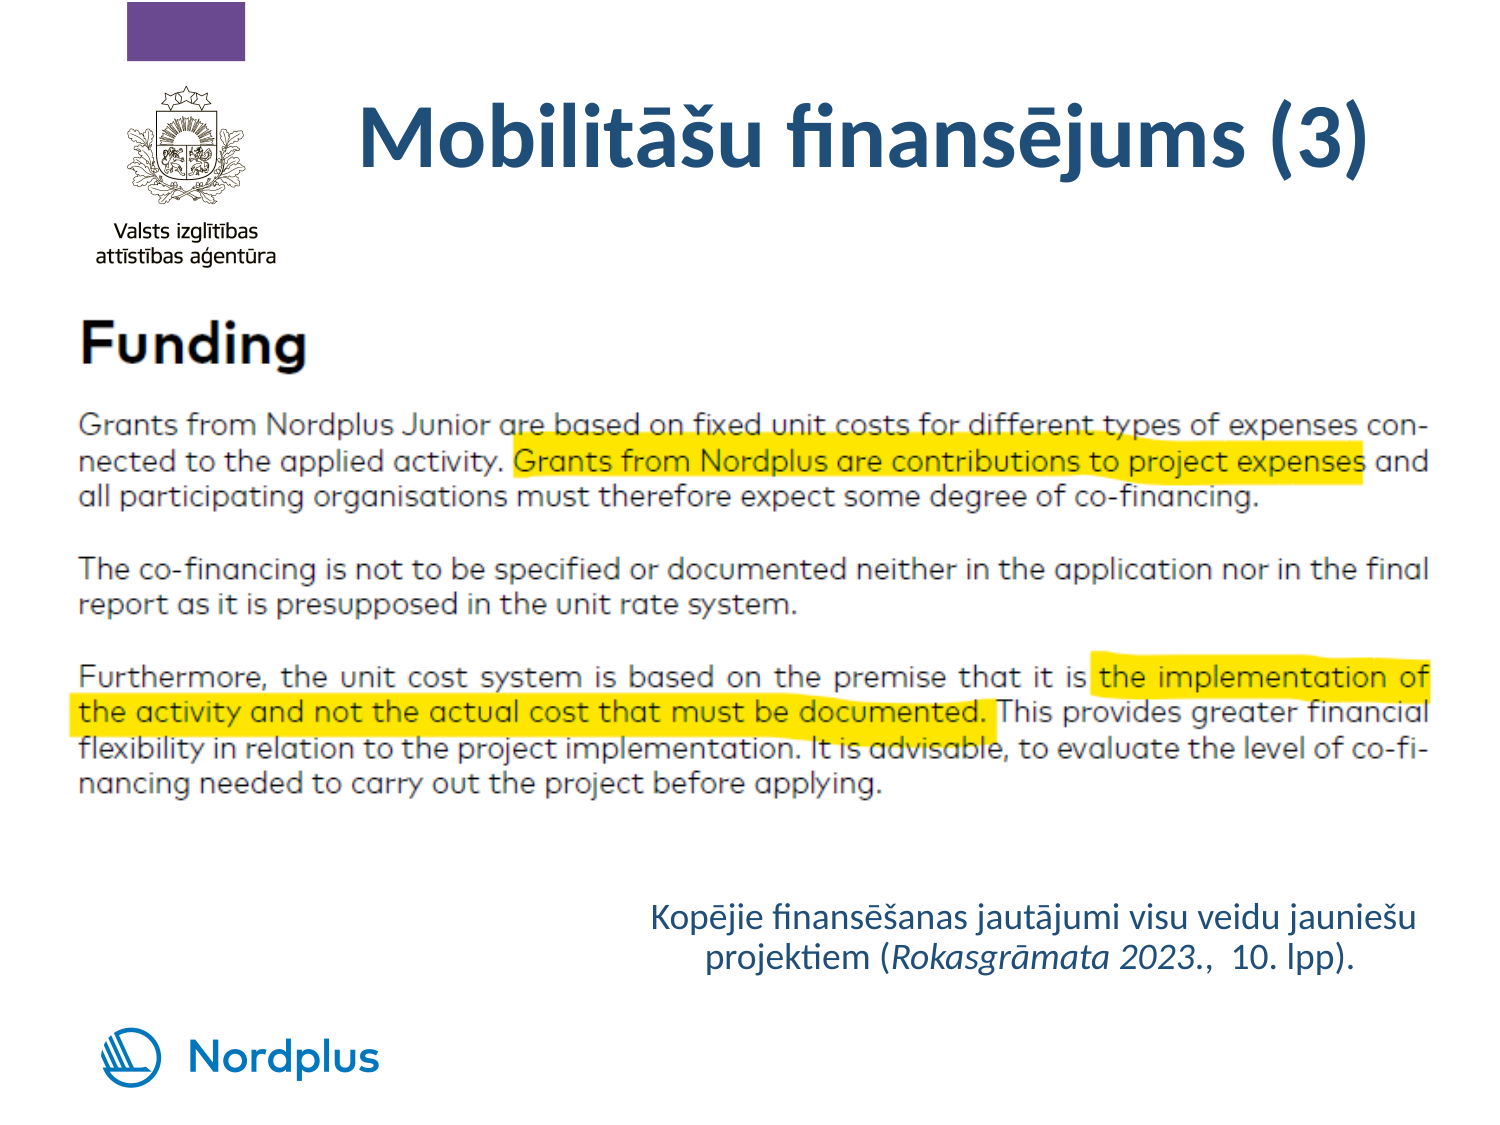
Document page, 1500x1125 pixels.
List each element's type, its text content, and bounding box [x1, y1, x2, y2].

text_box Kopējie finansēšanas jautājumi visu veidu jauniešu projektiem (Rokasgrāmata 2023., 10. lpp). [620, 889, 1449, 986]
picture [0, 0, 1500, 1125]
title Mobilitāšu finansējums (3) [333, 59, 1397, 215]
